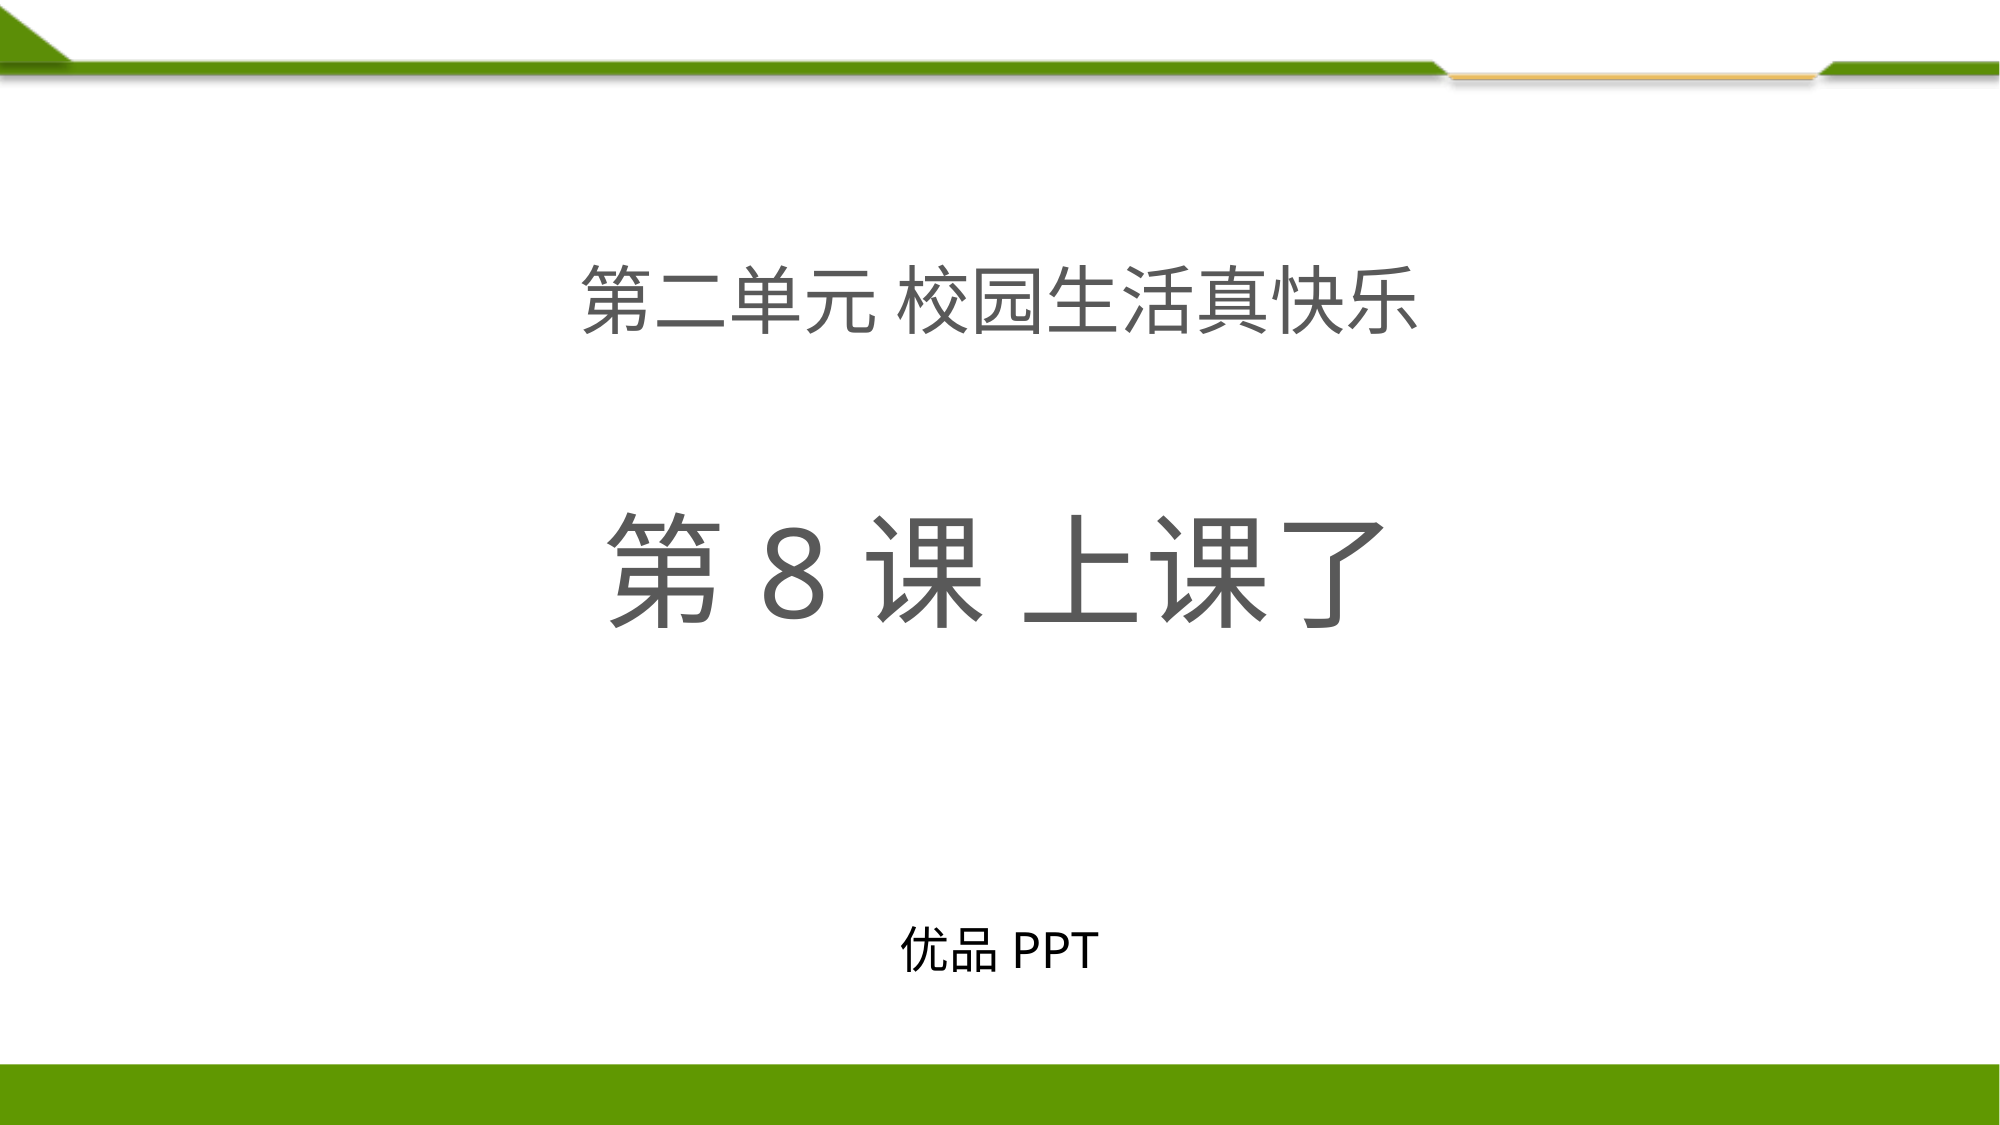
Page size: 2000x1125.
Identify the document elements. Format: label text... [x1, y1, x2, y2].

text_box 优品PPT [0, 905, 2000, 986]
picture [0, 3, 2000, 100]
text_box 第二单元 校园生活真快乐 第8课 上课了 [0, 137, 2000, 669]
